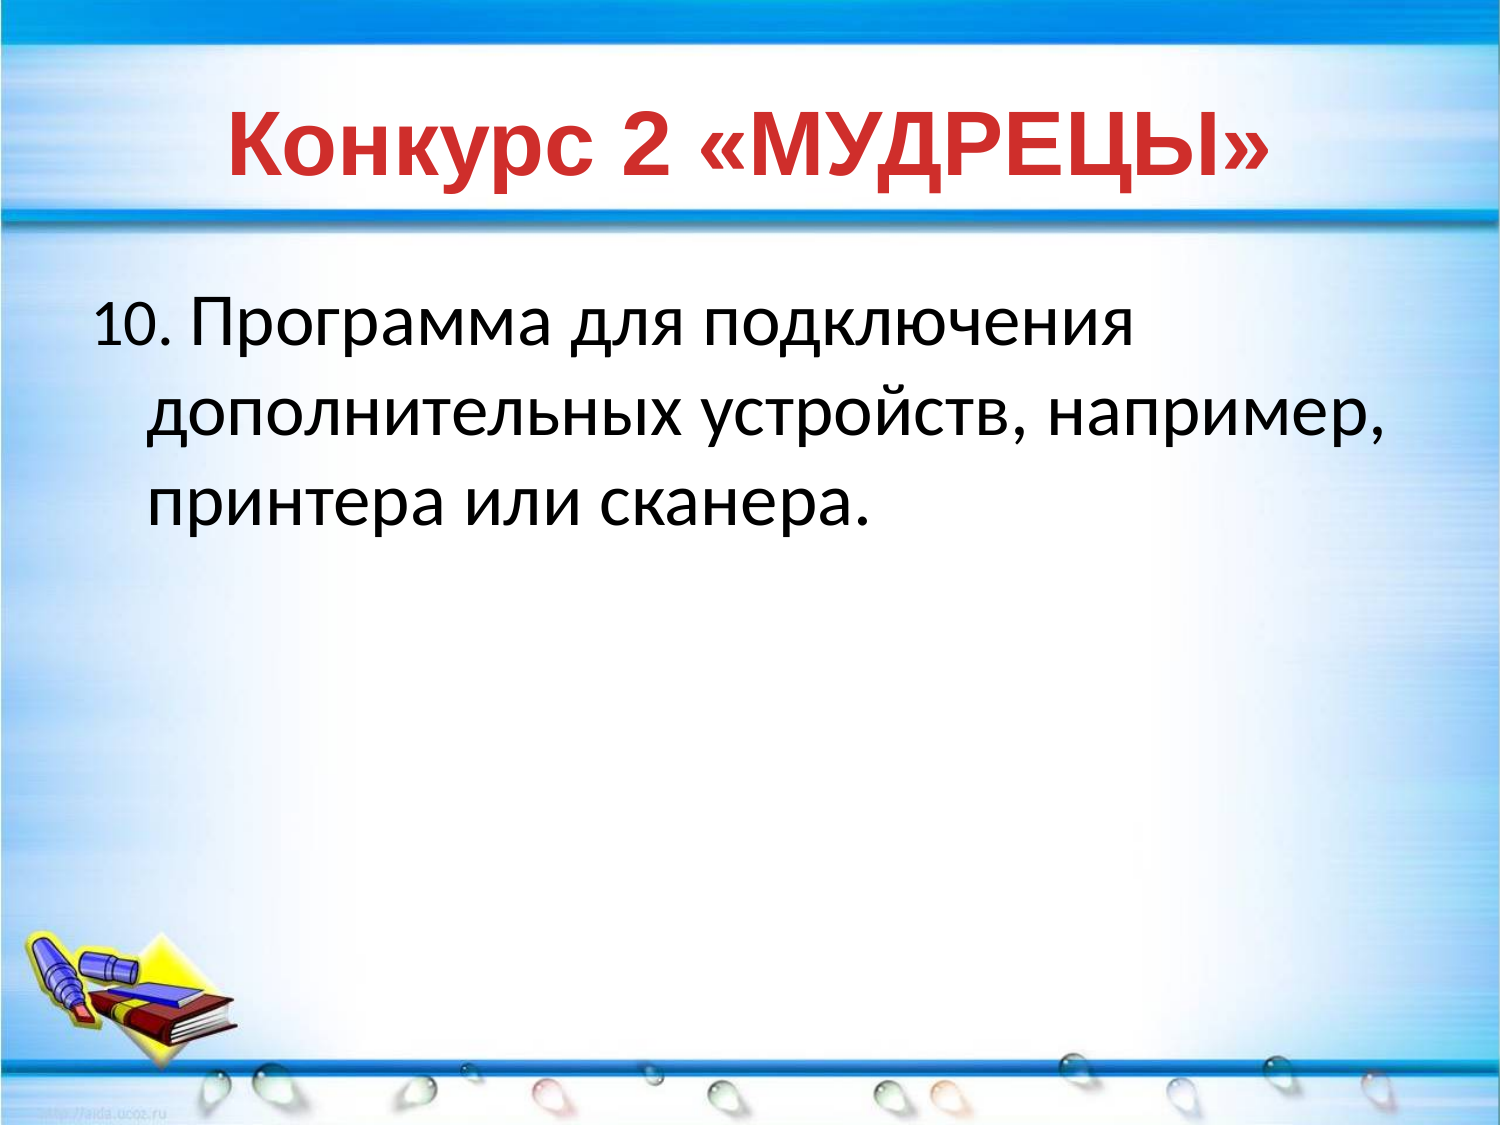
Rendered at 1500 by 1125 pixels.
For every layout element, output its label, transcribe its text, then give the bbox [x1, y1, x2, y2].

title Конкурс 2 «МУДРЕЦЫ» [75, 45, 1425, 233]
list 10. Программа для подключения дополнительных устройств, например, принтера или сканера. [75, 262, 1425, 1005]
picture [0, 0, 1500, 1125]
